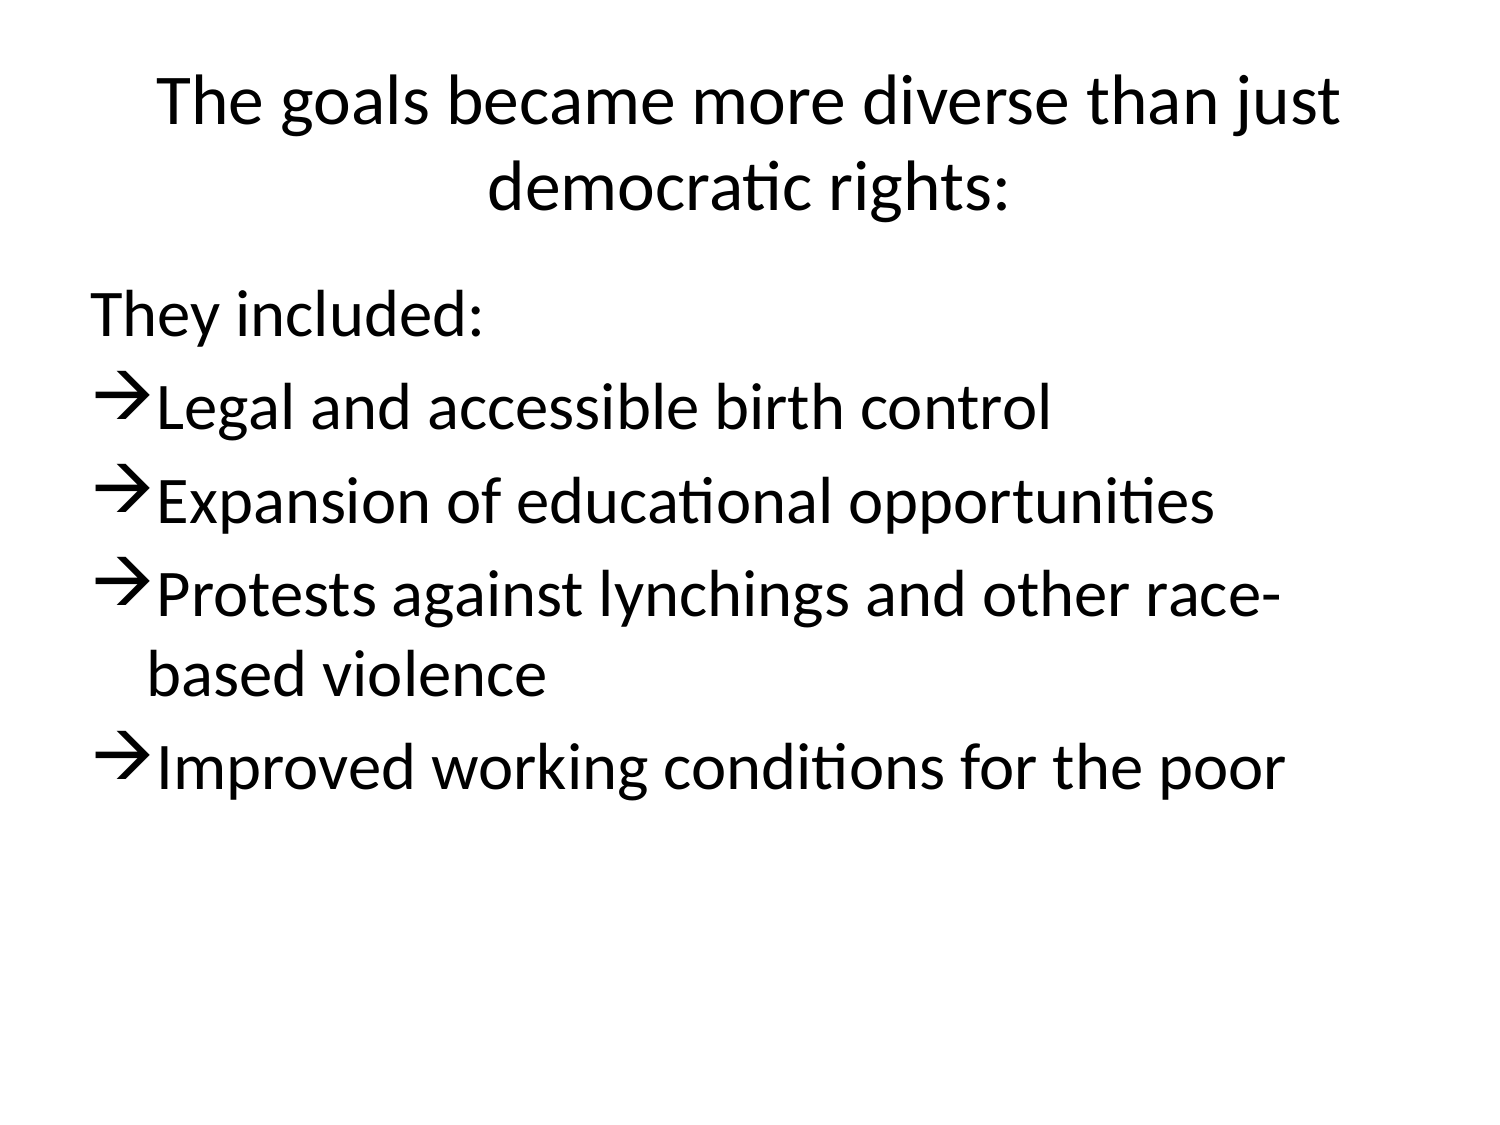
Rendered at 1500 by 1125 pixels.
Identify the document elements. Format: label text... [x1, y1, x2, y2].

list They included: Legal and accessible birth control Expansion of educational opportunities Protests against lynchings and other race-based violence Improved working conditions for the poor [75, 262, 1425, 1005]
title The goals became more diverse than just democratic rights: [75, 45, 1425, 233]
